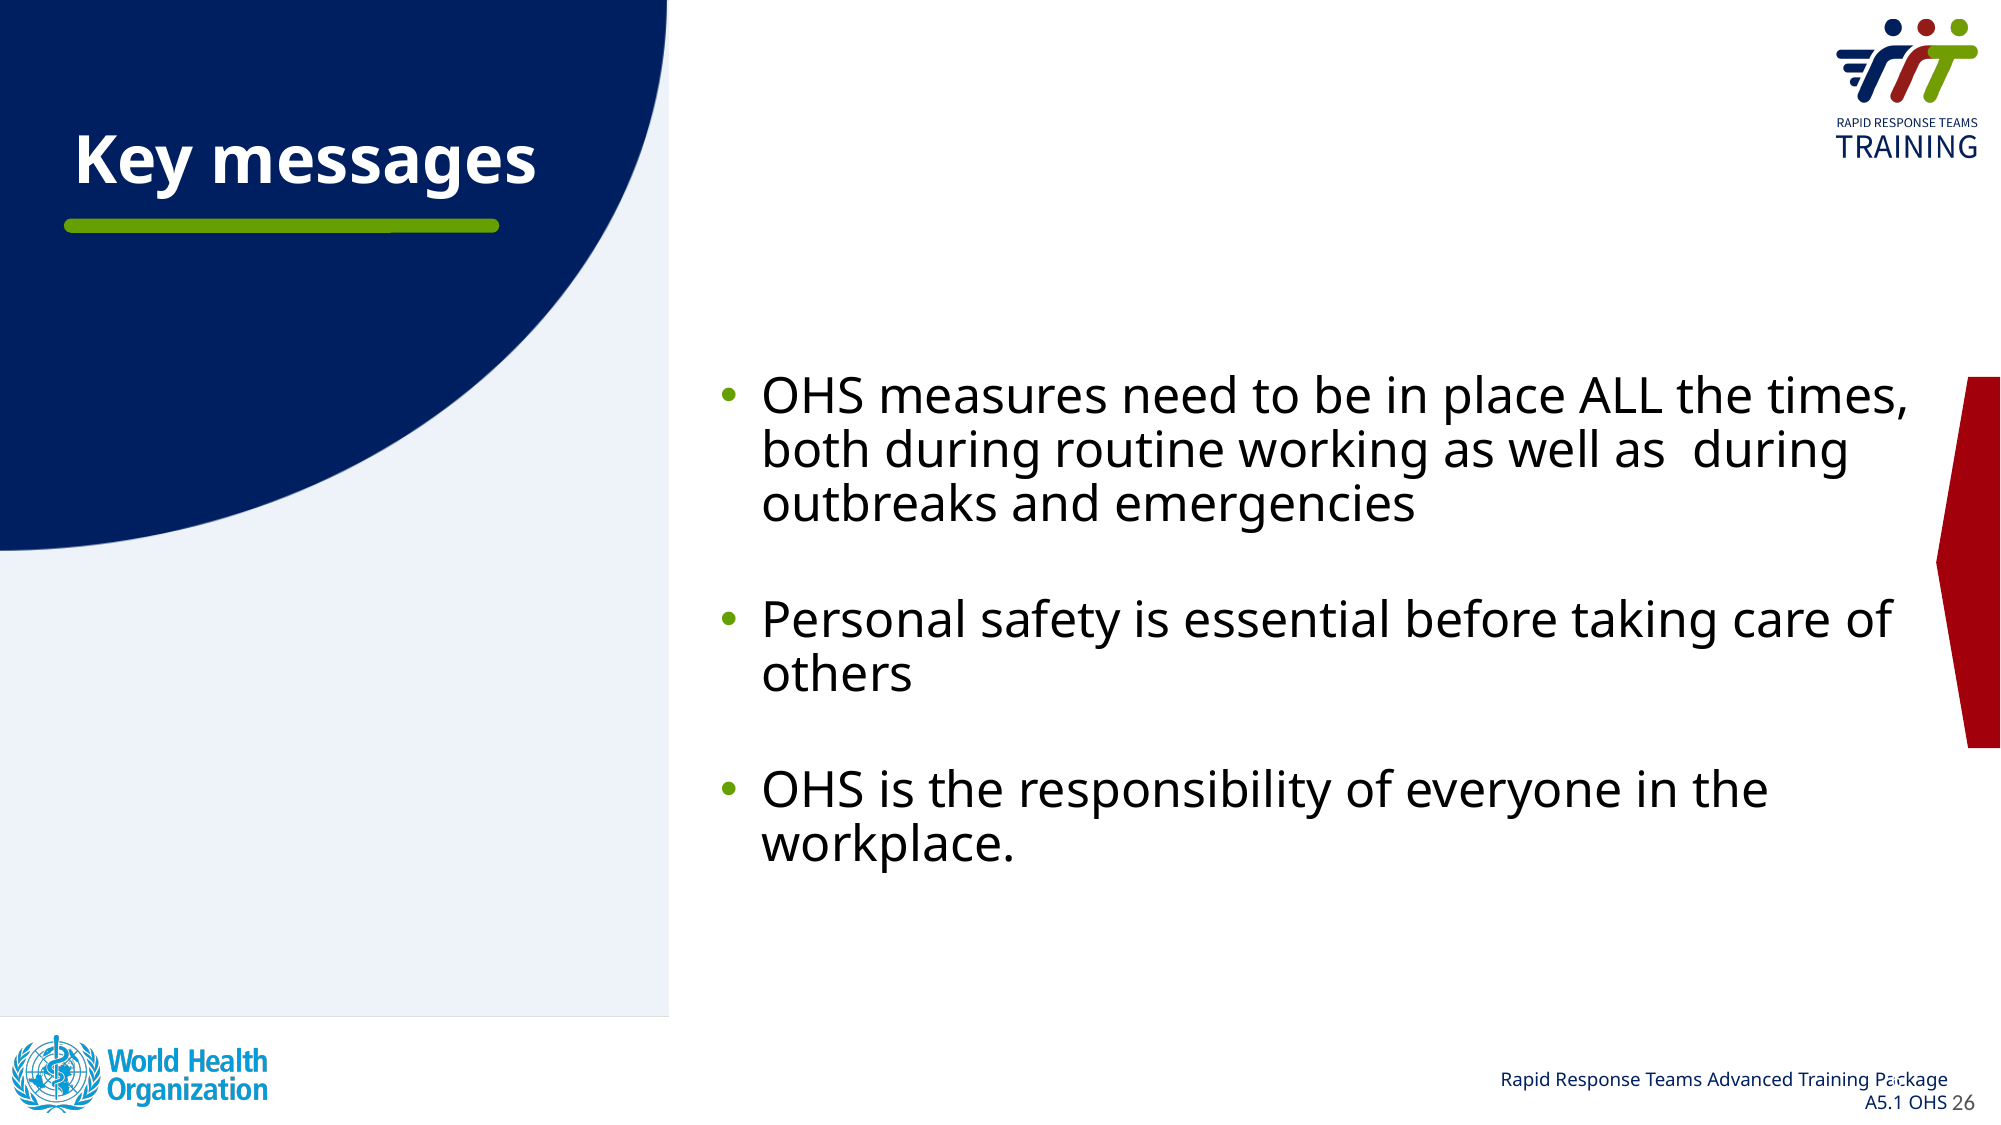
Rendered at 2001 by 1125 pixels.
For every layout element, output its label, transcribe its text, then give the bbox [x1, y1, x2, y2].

picture [12, 1083, 48, 1113]
slide_number 26 [1882, 1037, 1922, 1082]
list OHS measures need to be in place ALL the times, both during routine working as well as during outbreaks and emergencies Personal safety is essential before taking care of others OHS is the responsibility of everyone in the workplace. [711, 361, 1938, 1012]
picture [1835, 19, 1978, 167]
picture [0, 0, 669, 1018]
picture [12, 1035, 267, 1113]
picture [58, 1050, 64, 1058]
